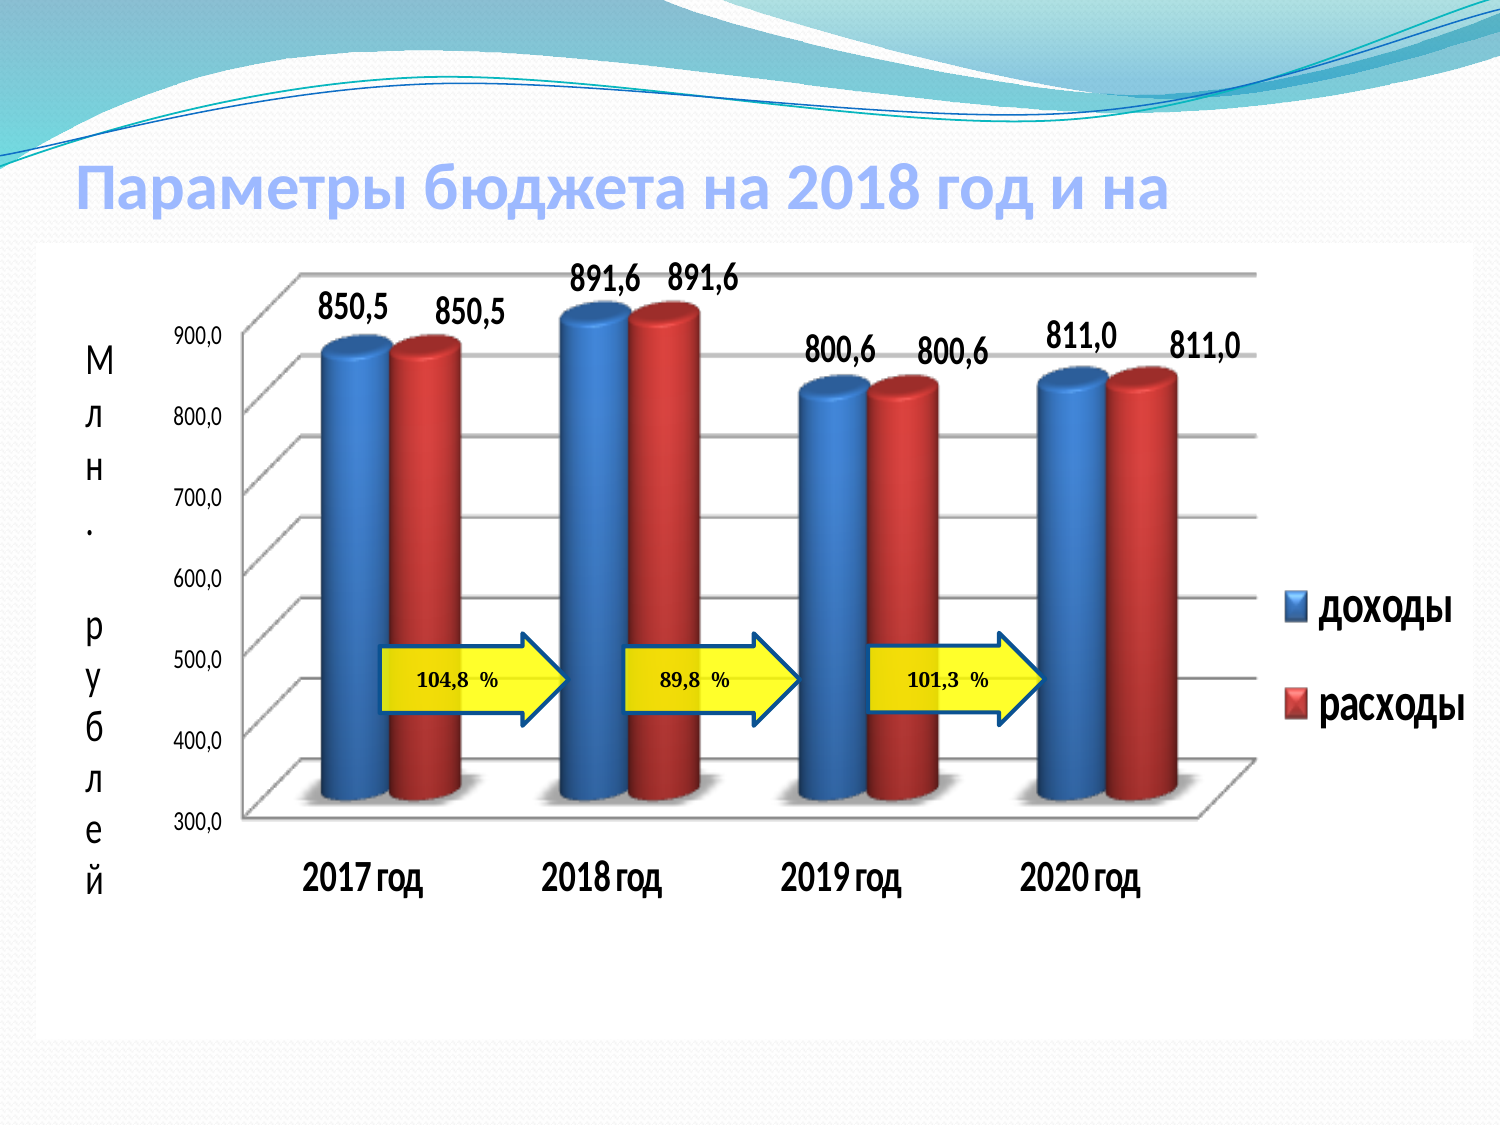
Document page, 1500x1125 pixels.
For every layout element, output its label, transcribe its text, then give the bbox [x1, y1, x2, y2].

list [27, 232, 1480, 1048]
title Параметры бюджета на 2018 год и на плановый период 2019 и 2020 годов [75, 115, 1425, 232]
